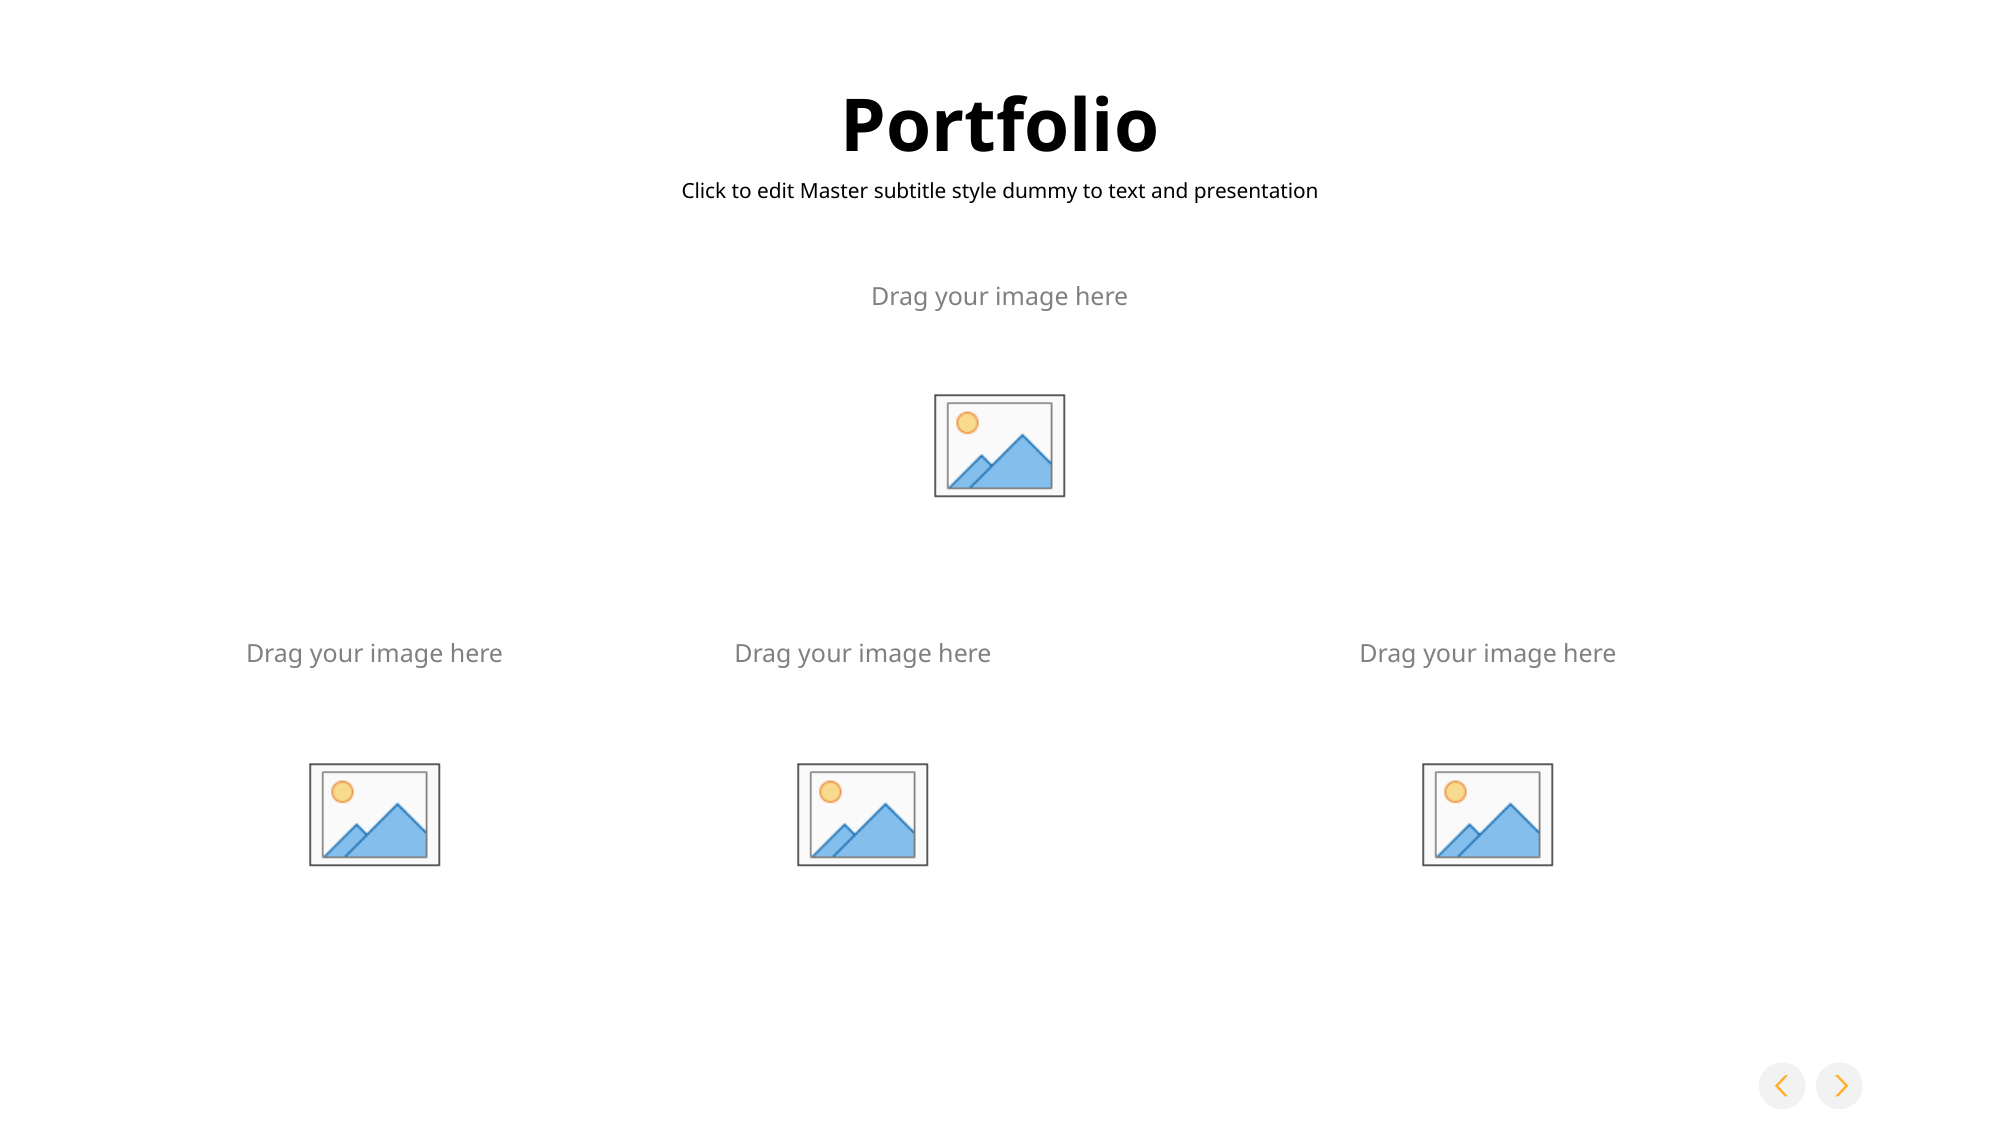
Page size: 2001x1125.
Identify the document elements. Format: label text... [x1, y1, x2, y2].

picture [626, 629, 1101, 1000]
title Portfolio [137, 78, 1863, 179]
picture [137, 629, 612, 1000]
picture [1114, 629, 1862, 1000]
subtitle Click to edit Master subtitle style dummy to text and presentation [137, 179, 1863, 204]
picture [137, 272, 1863, 620]
